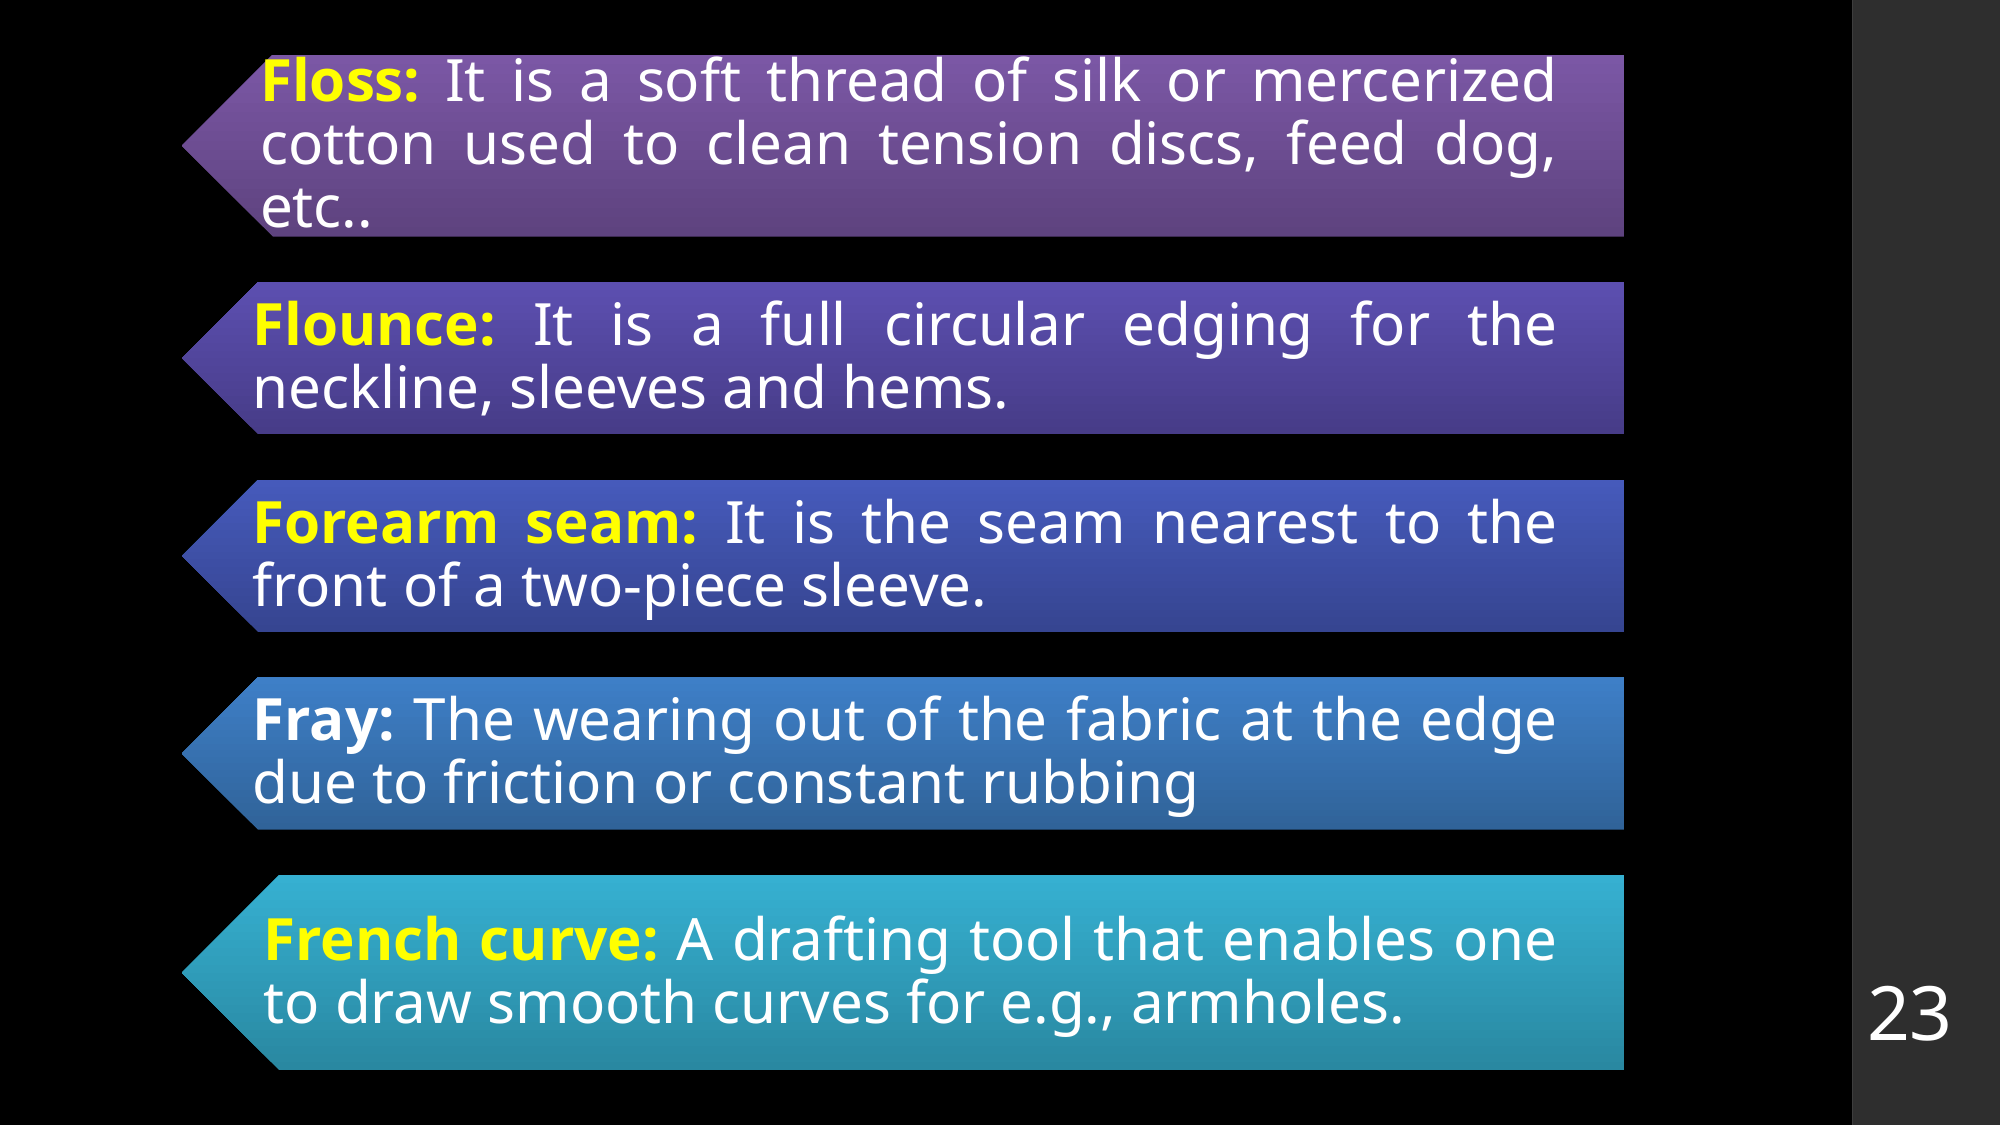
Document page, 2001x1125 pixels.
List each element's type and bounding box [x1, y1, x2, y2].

text_box [0, 54, 1951, 1071]
